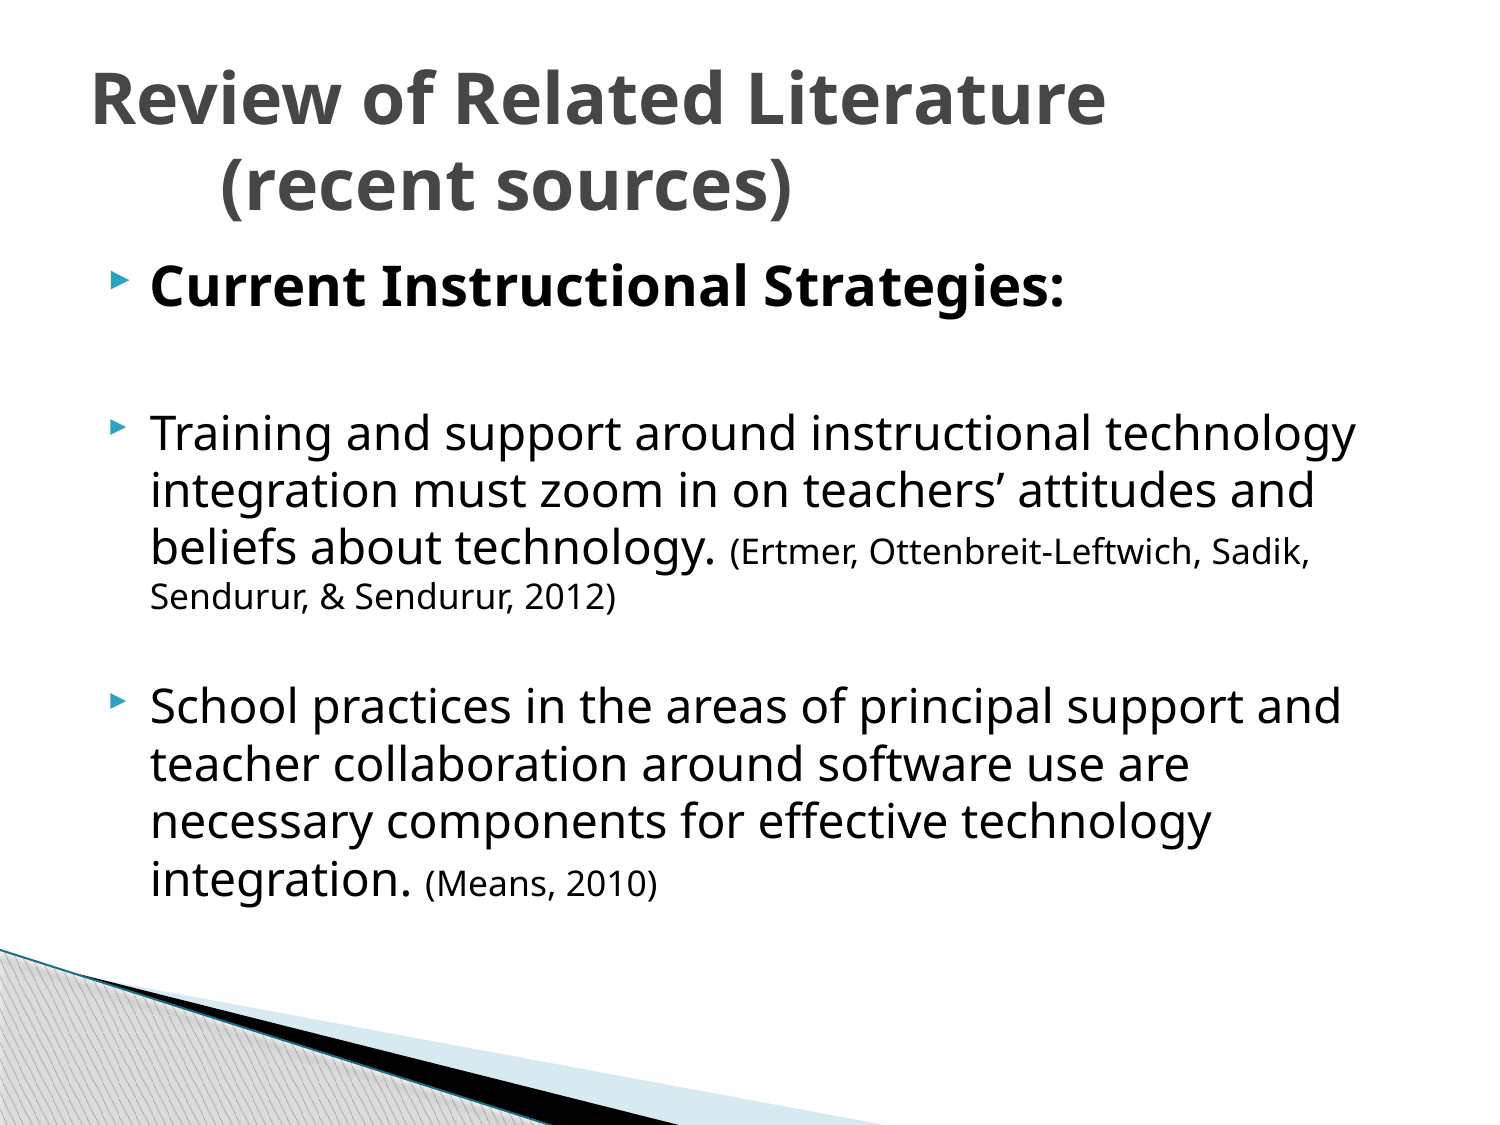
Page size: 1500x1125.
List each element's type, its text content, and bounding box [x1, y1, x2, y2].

list Current Instructional Strategies: Training and support around instructional technology integration must zoom in on teachers’ attitudes and beliefs about technology. (Ertmer, Ottenbreit-Leftwich, Sadik, Sendurur, & Sendurur, 2012) School practices in the areas of principal support and teacher collaboration around software use are necessary components for effective technology integration. (Means, 2010) [75, 243, 1425, 986]
title Review of Related Literature (recent sources) [75, 45, 1425, 233]
